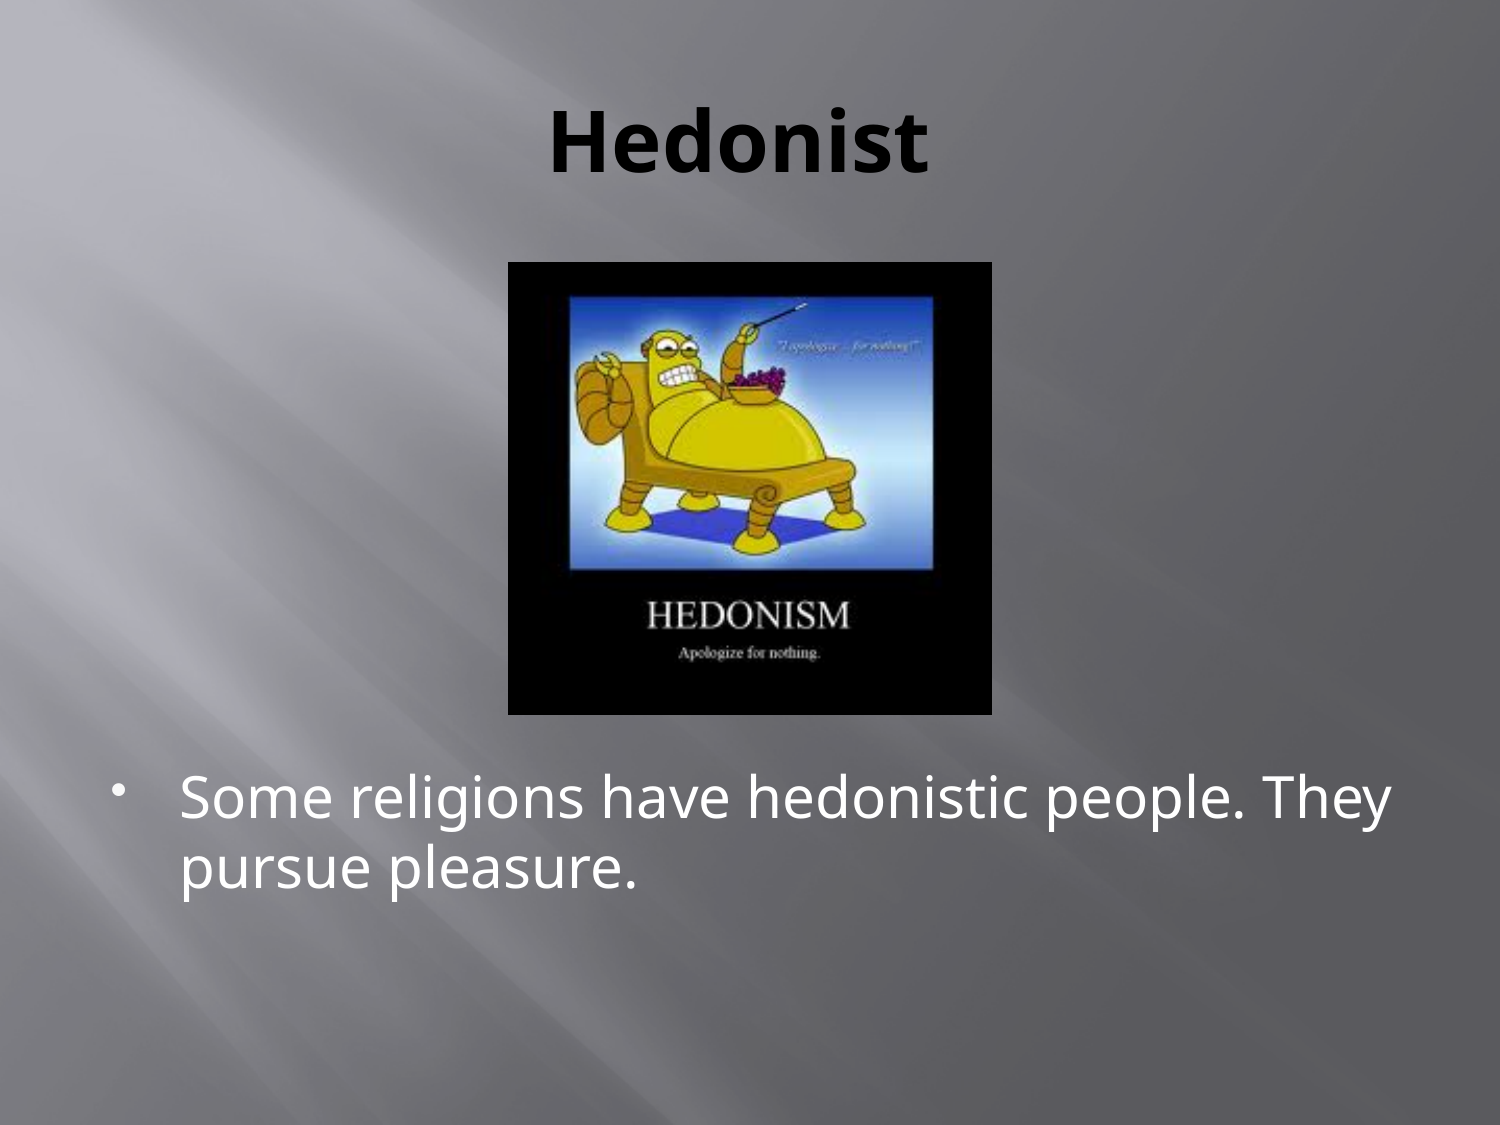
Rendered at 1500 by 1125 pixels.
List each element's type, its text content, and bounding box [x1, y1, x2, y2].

picture [508, 262, 992, 715]
list Some religions have hedonistic people. They pursue pleasure. [75, 262, 1425, 1035]
title Hedonist [75, 45, 1425, 233]
